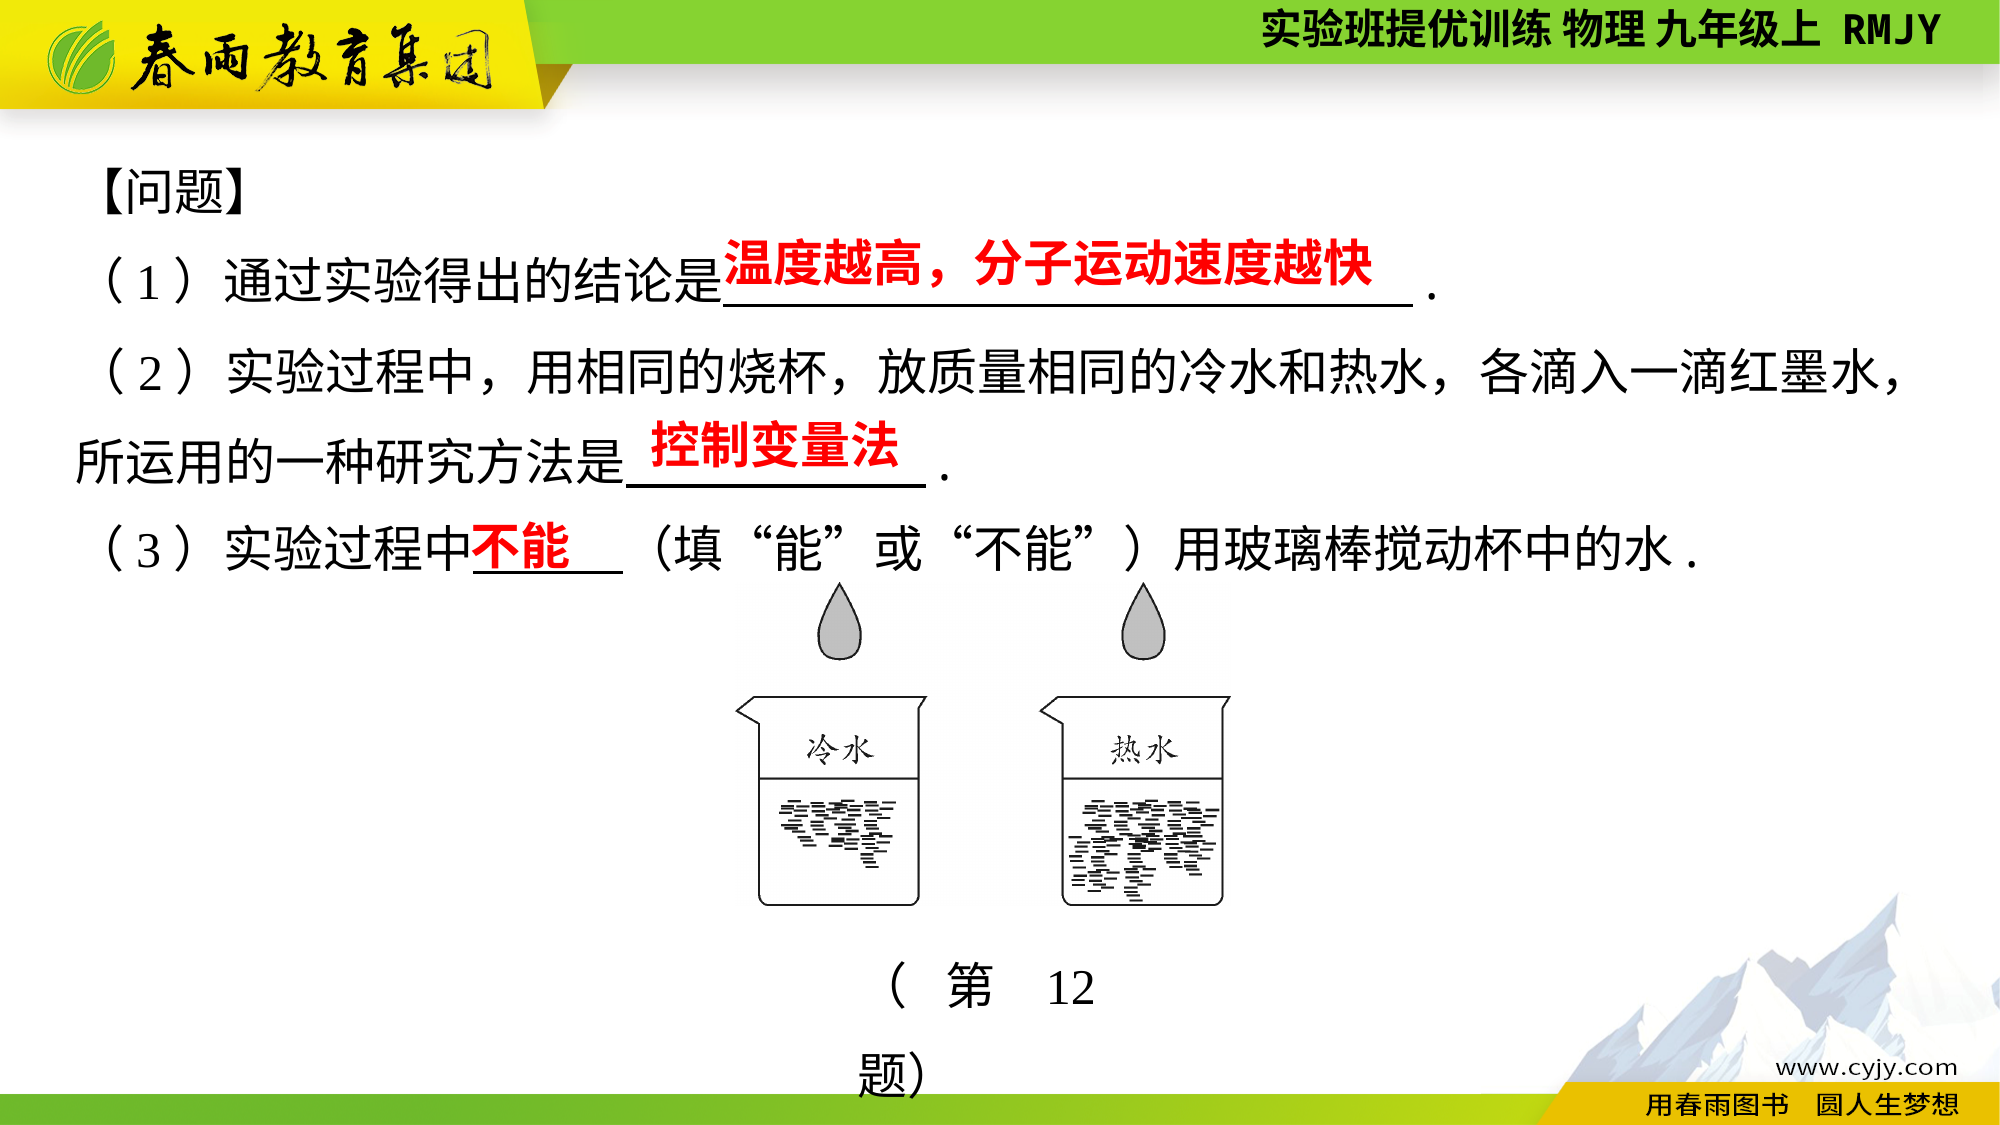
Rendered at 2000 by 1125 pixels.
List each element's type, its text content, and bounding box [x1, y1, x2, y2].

text_box 温度越高，分子运动速度越快 [708, 224, 1389, 299]
text_box （2）实验过程中，用相同的烧杯，放质量相同的冷水和热水，各滴入一滴红墨水，所运用的一种研究方法是 . [60, 303, 1945, 499]
text_box （3）实验过程中 （填“能”或“不能”）用玻璃棒搅动杯中的水. [59, 479, 1944, 585]
text_box 不能 [456, 476, 586, 582]
list 【问题】 （1）通过实验得出的结论是 . [59, 122, 1944, 320]
text_box 控制变量法 [635, 406, 916, 479]
text_box （第12题） [842, 916, 1123, 1022]
picture [0, 0, 2000, 1125]
